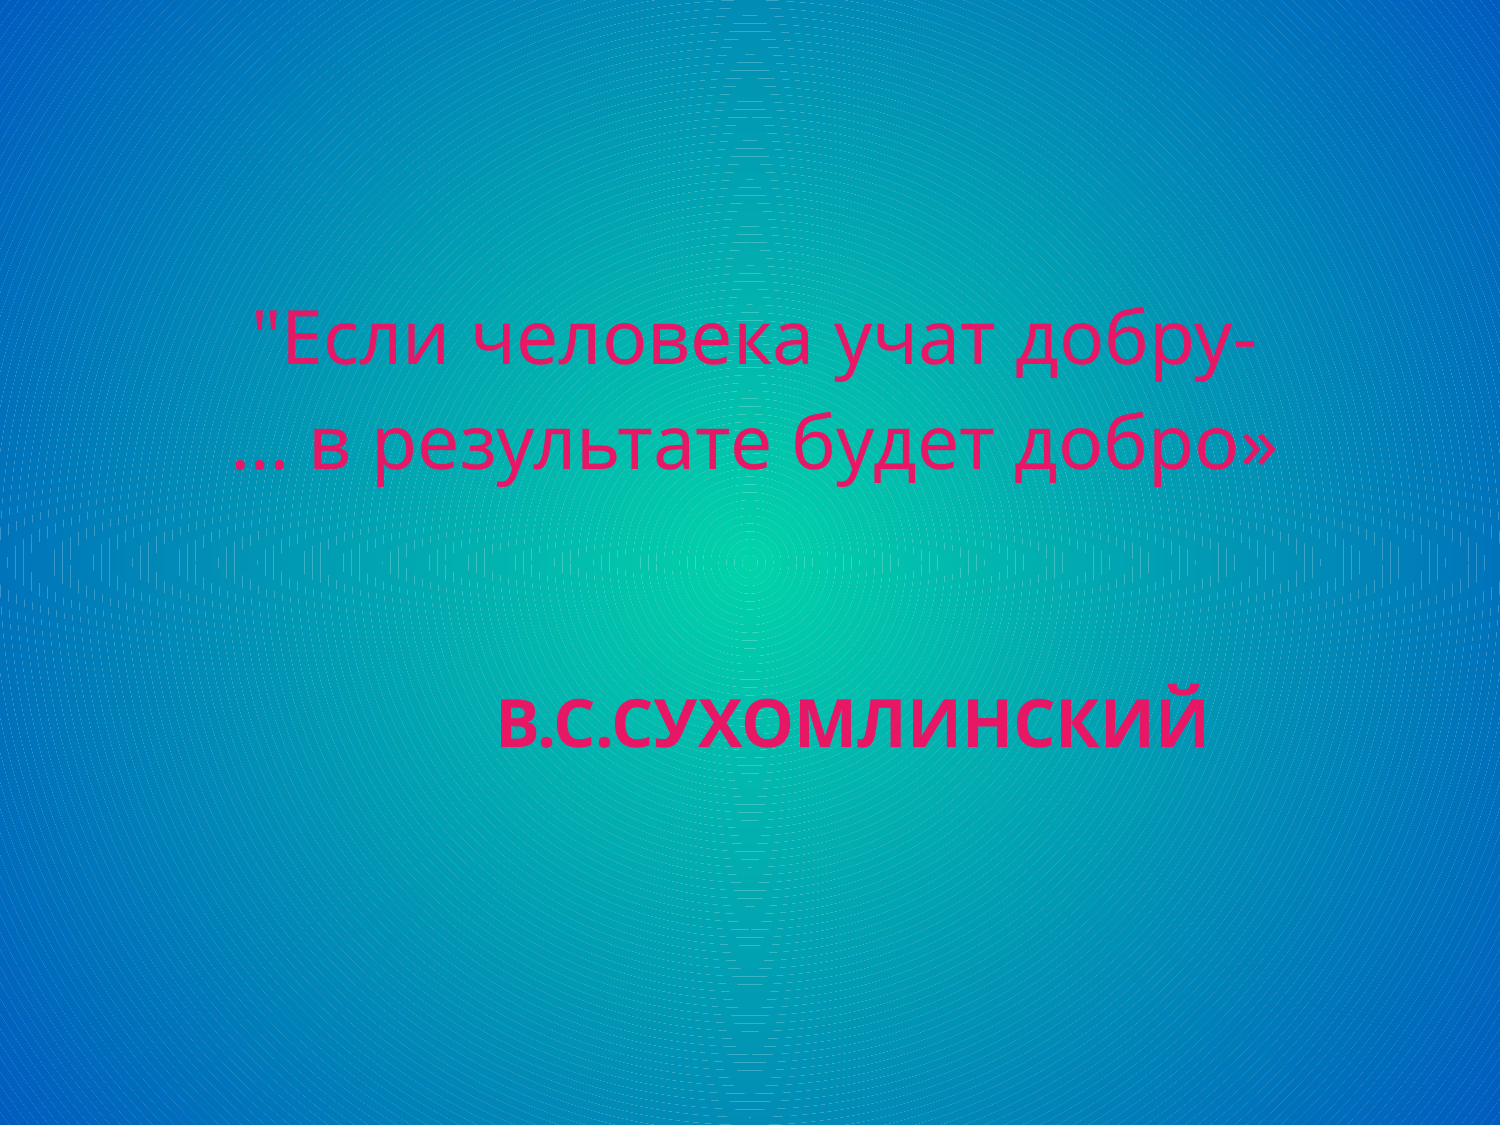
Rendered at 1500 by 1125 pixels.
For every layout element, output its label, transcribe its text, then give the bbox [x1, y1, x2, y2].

title В.С.сухомлинский [480, 609, 1381, 809]
picture [289, 311, 318, 316]
list "Если человека учат добру- … в результате будет добро» [116, 316, 1393, 493]
